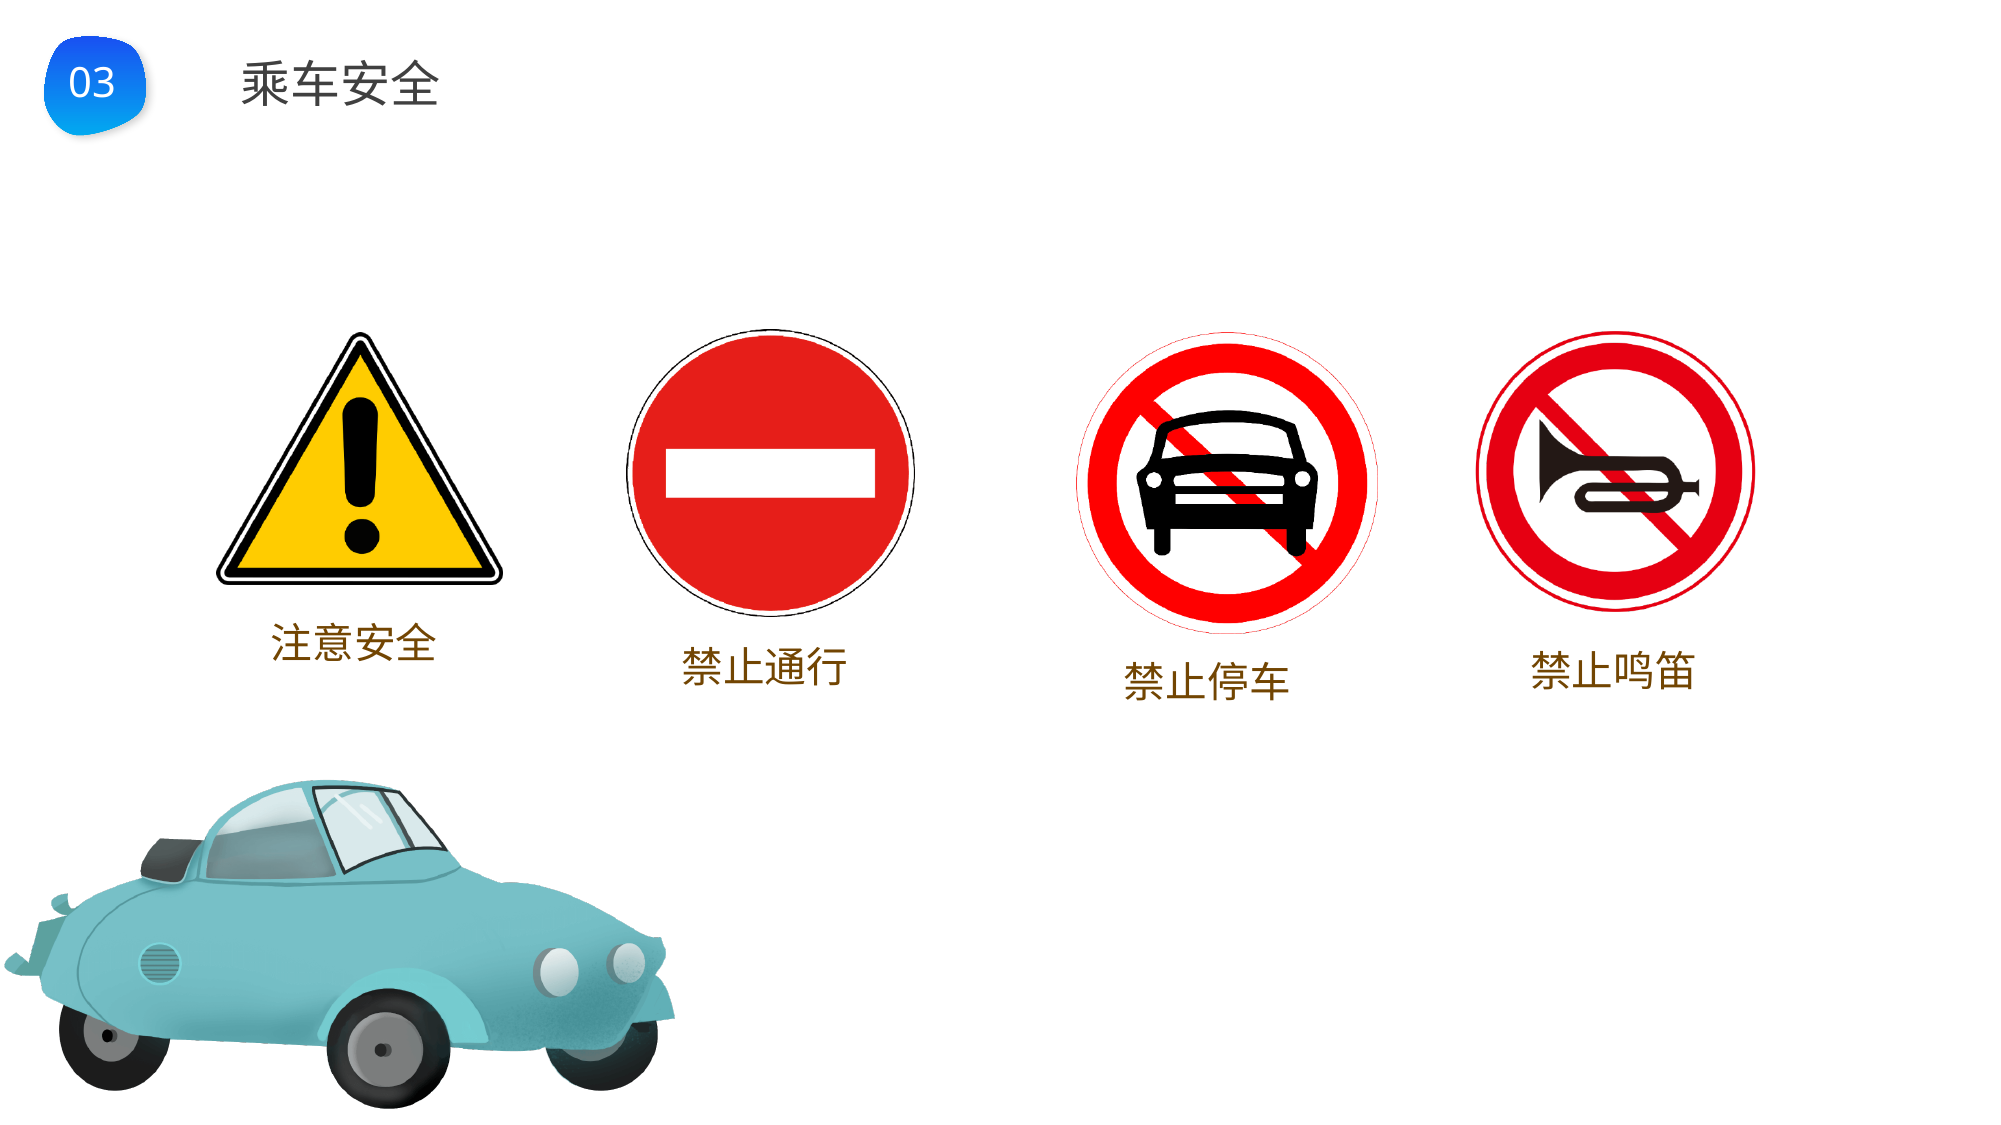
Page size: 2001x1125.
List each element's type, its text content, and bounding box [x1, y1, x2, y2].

text_box 禁止鸣笛 [1515, 637, 1887, 703]
text_box 禁止通行 [666, 633, 1038, 699]
picture [1076, 332, 1378, 634]
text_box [41, 34, 617, 133]
text_box [77, 252, 1922, 760]
picture [0, 647, 775, 1125]
text_box 禁止停车 [1109, 647, 1481, 713]
picture [216, 332, 503, 585]
picture [626, 329, 915, 617]
picture [1448, 308, 1772, 633]
text_box 注意安全 [255, 609, 627, 647]
